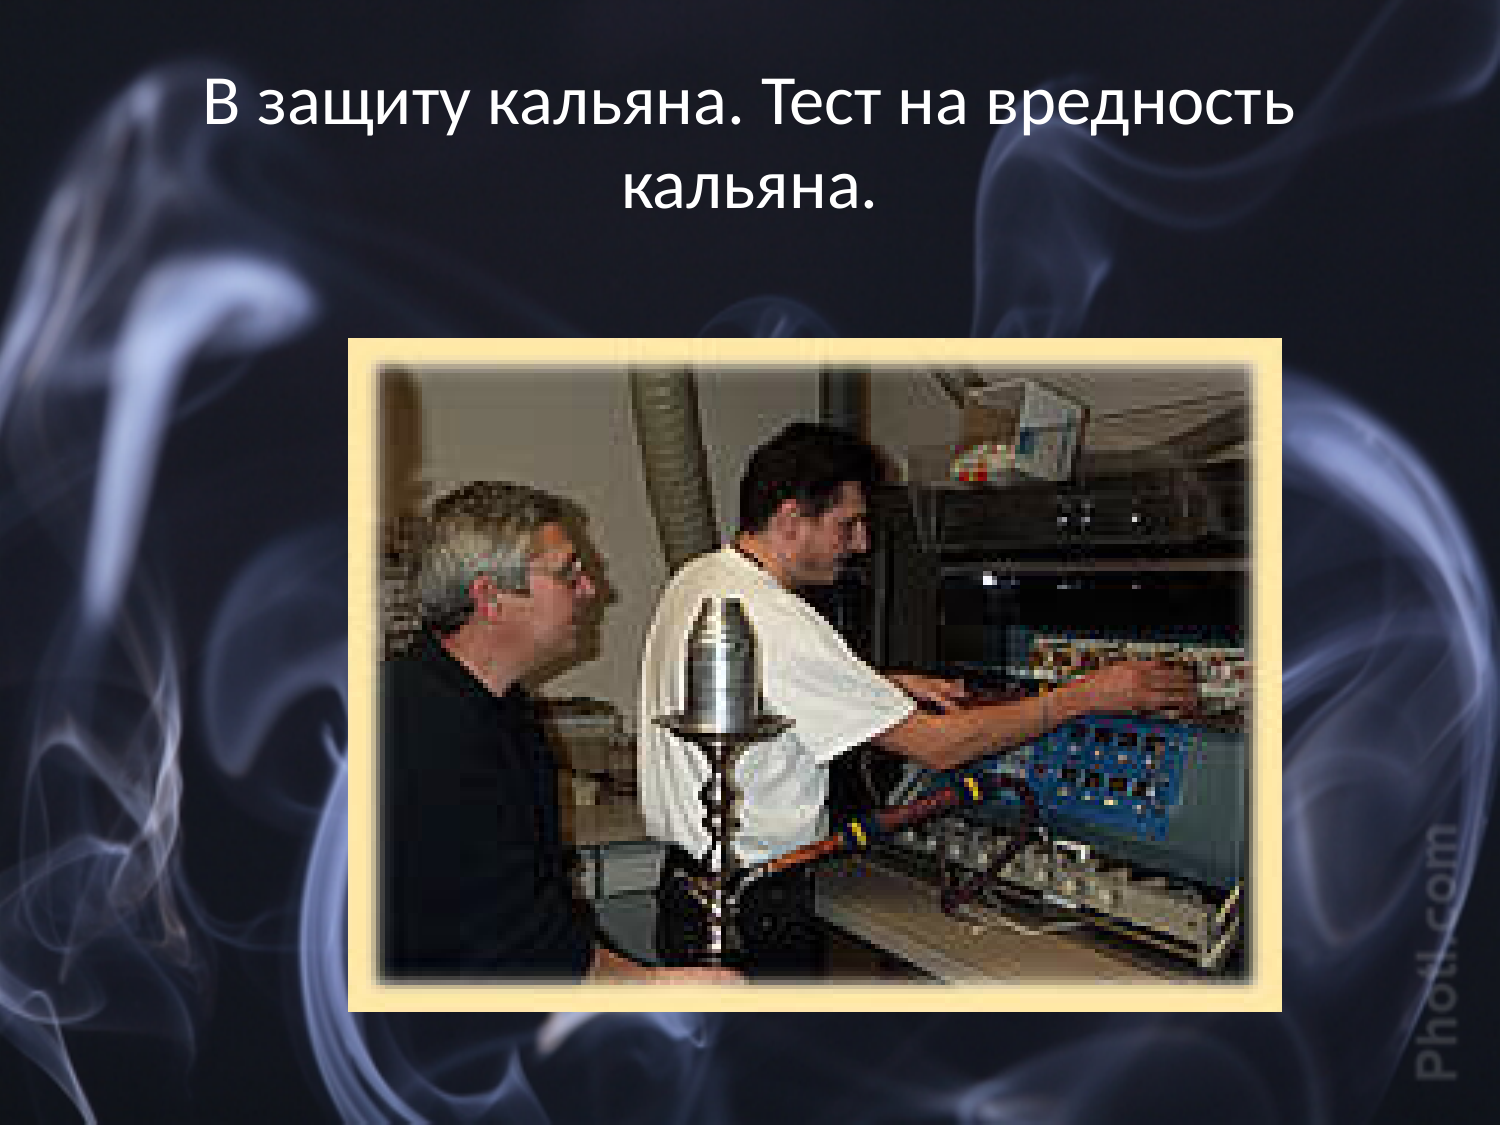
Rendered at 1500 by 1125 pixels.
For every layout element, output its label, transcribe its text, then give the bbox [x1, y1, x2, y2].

picture [0, 0, 1500, 1125]
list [348, 337, 1282, 1012]
title В защиту кальяна. Тест на вредность кальяна. [75, 45, 1425, 232]
